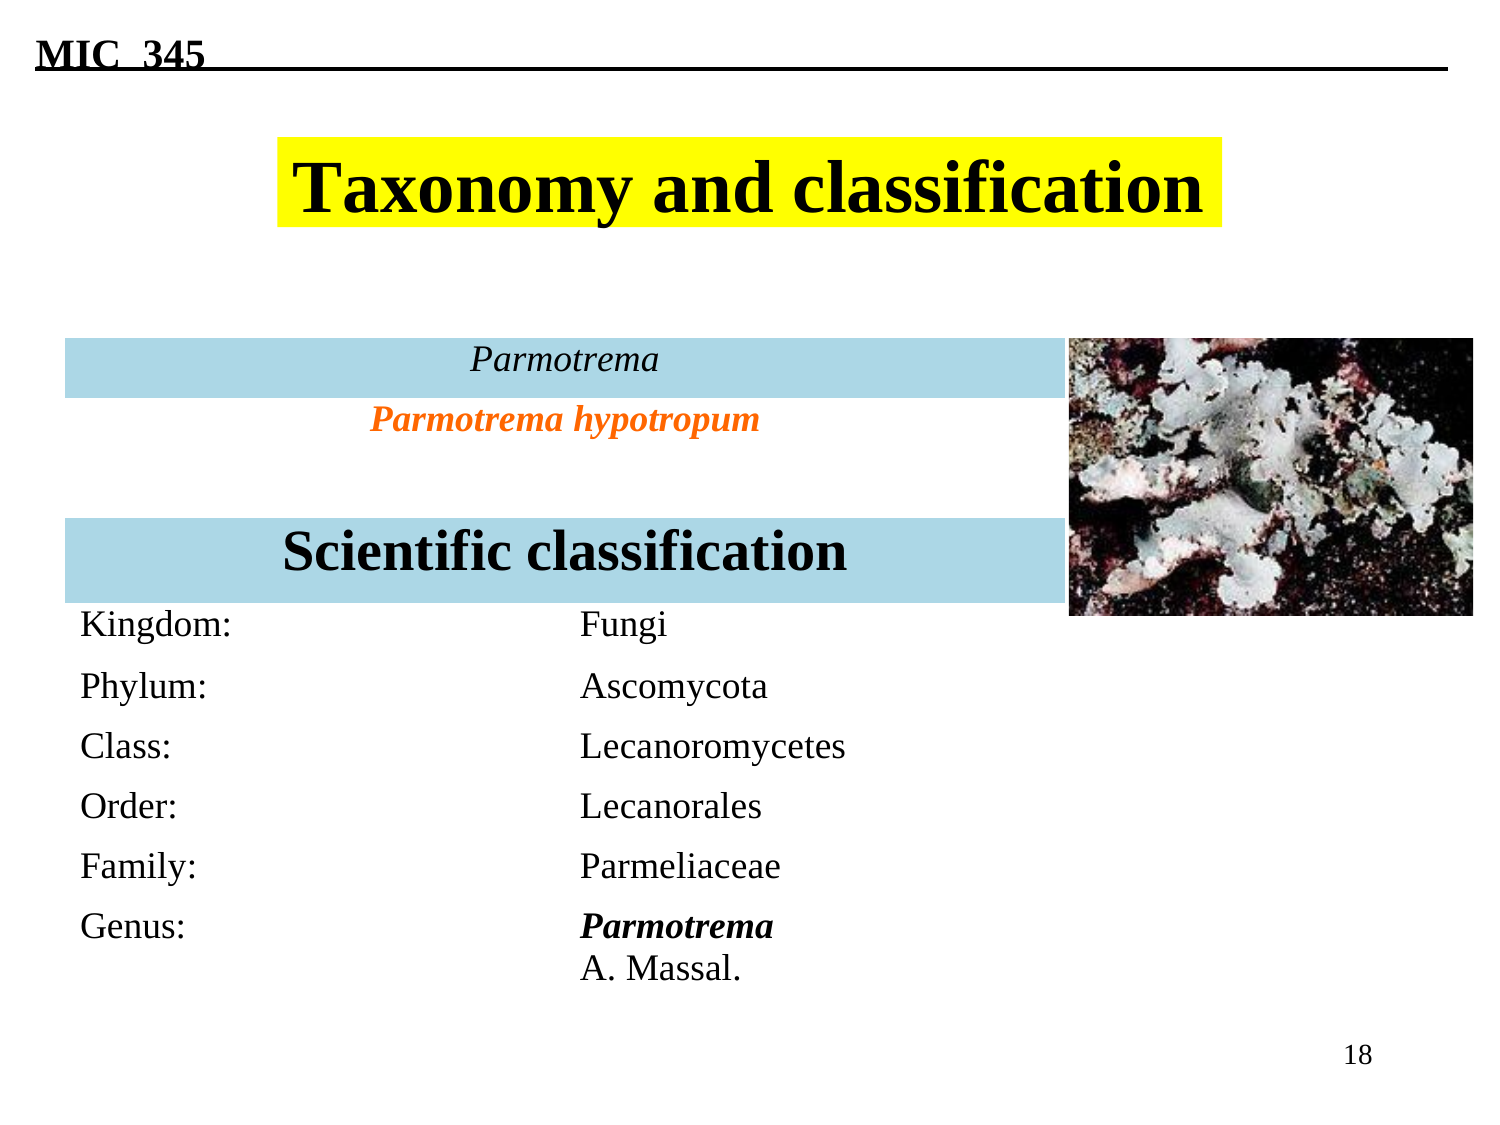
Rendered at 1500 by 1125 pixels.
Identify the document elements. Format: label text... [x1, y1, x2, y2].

table_cell Kingdom: [65, 603, 406, 665]
table_cell Parmeliaceae [406, 845, 1065, 905]
table_cell Family: [65, 845, 406, 905]
text_box Taxonomy and classification [277, 137, 1223, 228]
table_cell Parmotrema hypotropum [65, 398, 1065, 518]
table_cell Lecanoromycetes [406, 725, 1065, 785]
table_header Parmotrema [65, 338, 1065, 398]
table_cell Parmotrema A. Massal. [406, 905, 1065, 1005]
table_cell Lecanorales [406, 785, 1065, 845]
text_box [1068, 338, 1474, 616]
table_cell Genus: [65, 905, 406, 1005]
table_cell Fungi [406, 603, 1065, 665]
table_cell Phylum: [65, 665, 406, 725]
table_cell Order: [65, 785, 406, 845]
table_cell Class: [65, 725, 406, 785]
table_cell Ascomycota [406, 665, 1065, 725]
title MIC 345 [33, 27, 1467, 215]
table_cell Scientific classification [65, 518, 1065, 603]
slide_number 18 [1341, 1035, 1377, 1125]
